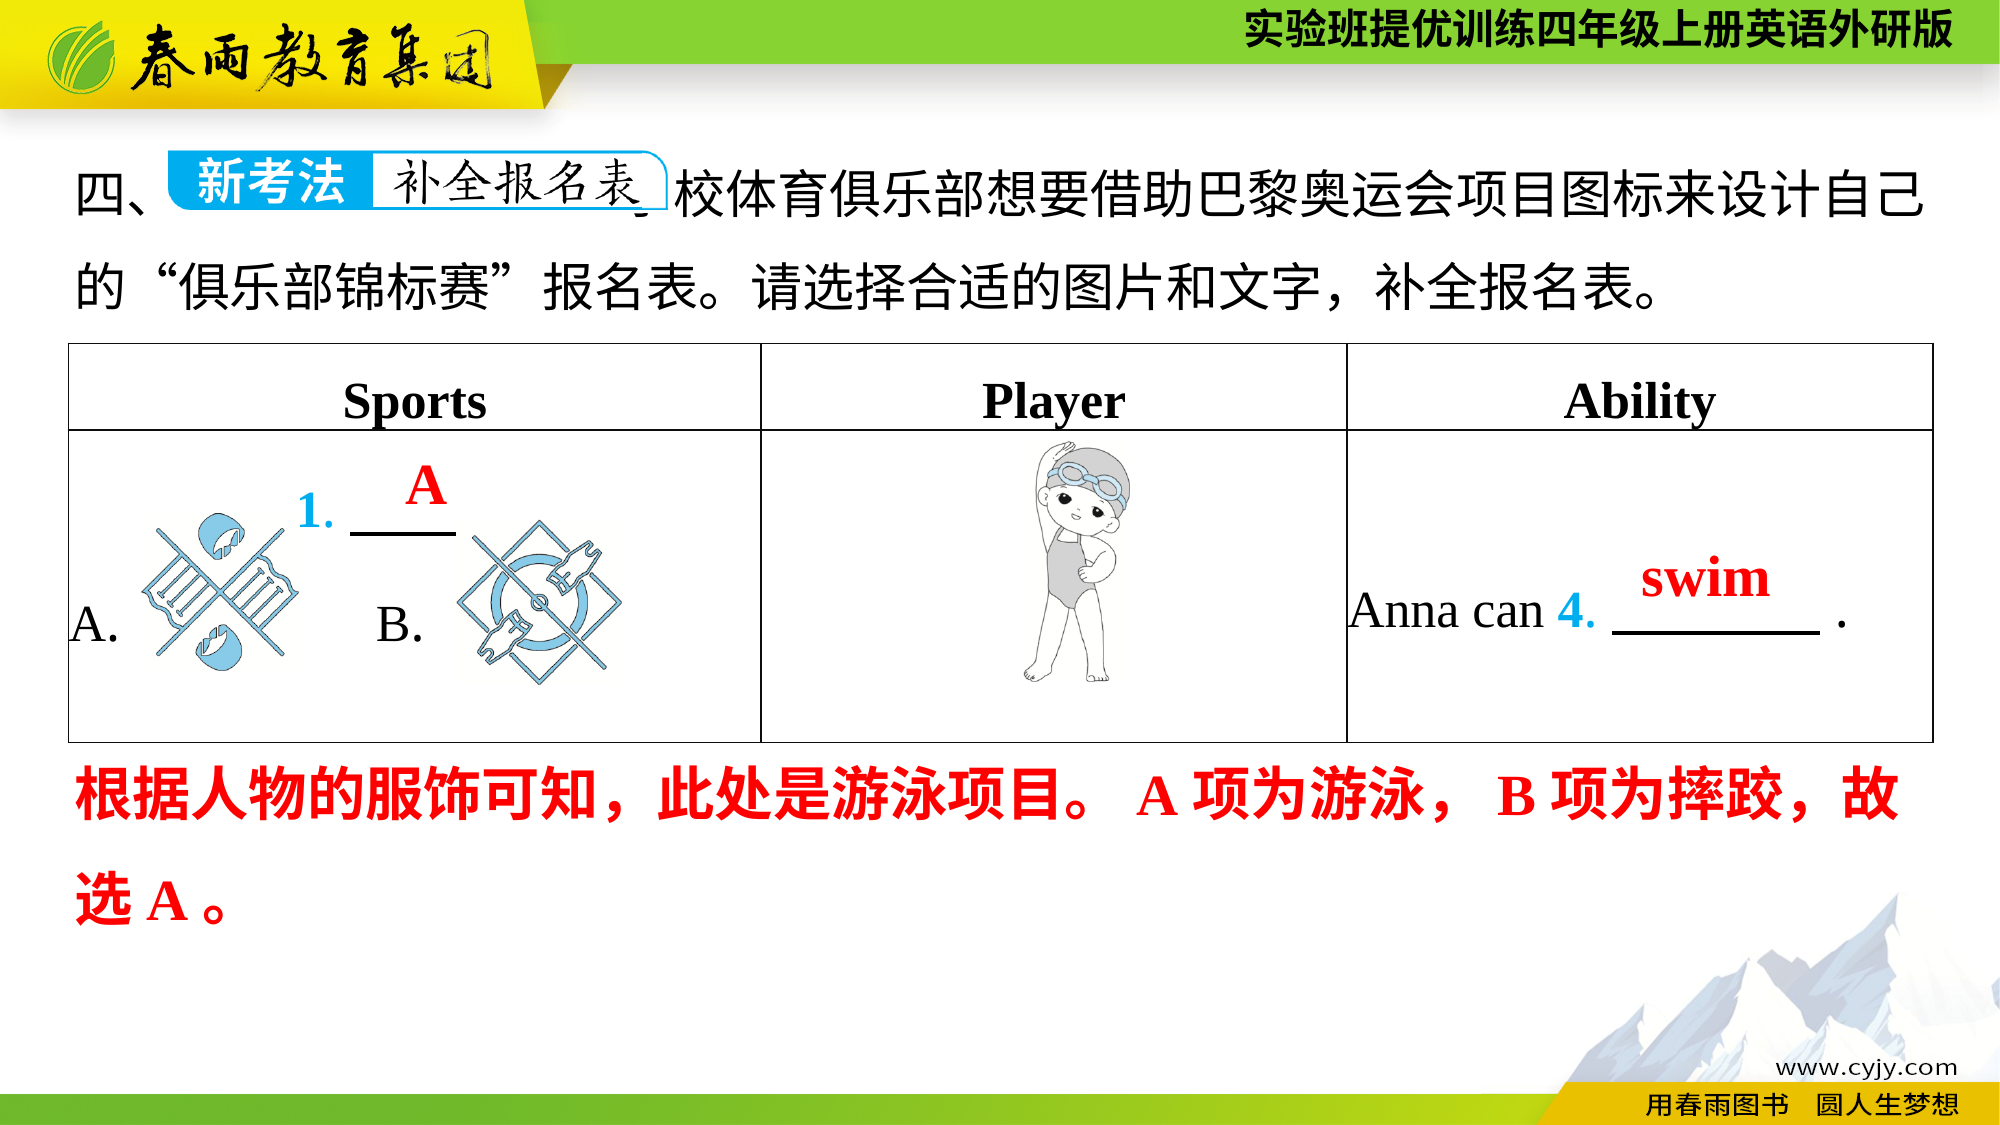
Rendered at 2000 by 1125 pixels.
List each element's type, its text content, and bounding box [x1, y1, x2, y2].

table_header Player [762, 344, 1346, 429]
table_header Sports [69, 344, 760, 429]
table_cell 1. . A. B. [69, 431, 760, 714]
table_cell [762, 431, 1346, 714]
text_box swim [1626, 530, 1787, 616]
text_box 根据人物的服饰可知，此处是游泳项目。A项为游泳，B项为摔跤，故 选A。 [59, 714, 1944, 940]
table_cell Anna can 4. . [1348, 431, 1932, 714]
list 四、 学校体育俱乐部想要借助巴黎奥运会项目图标来设计自己的“俱乐部锦标赛”报名表。请选择合适的图片和文字，补全报名表。 [59, 122, 1944, 315]
table_header Ability [1348, 344, 1932, 429]
picture [0, 0, 2000, 1125]
text_box A [390, 439, 463, 525]
